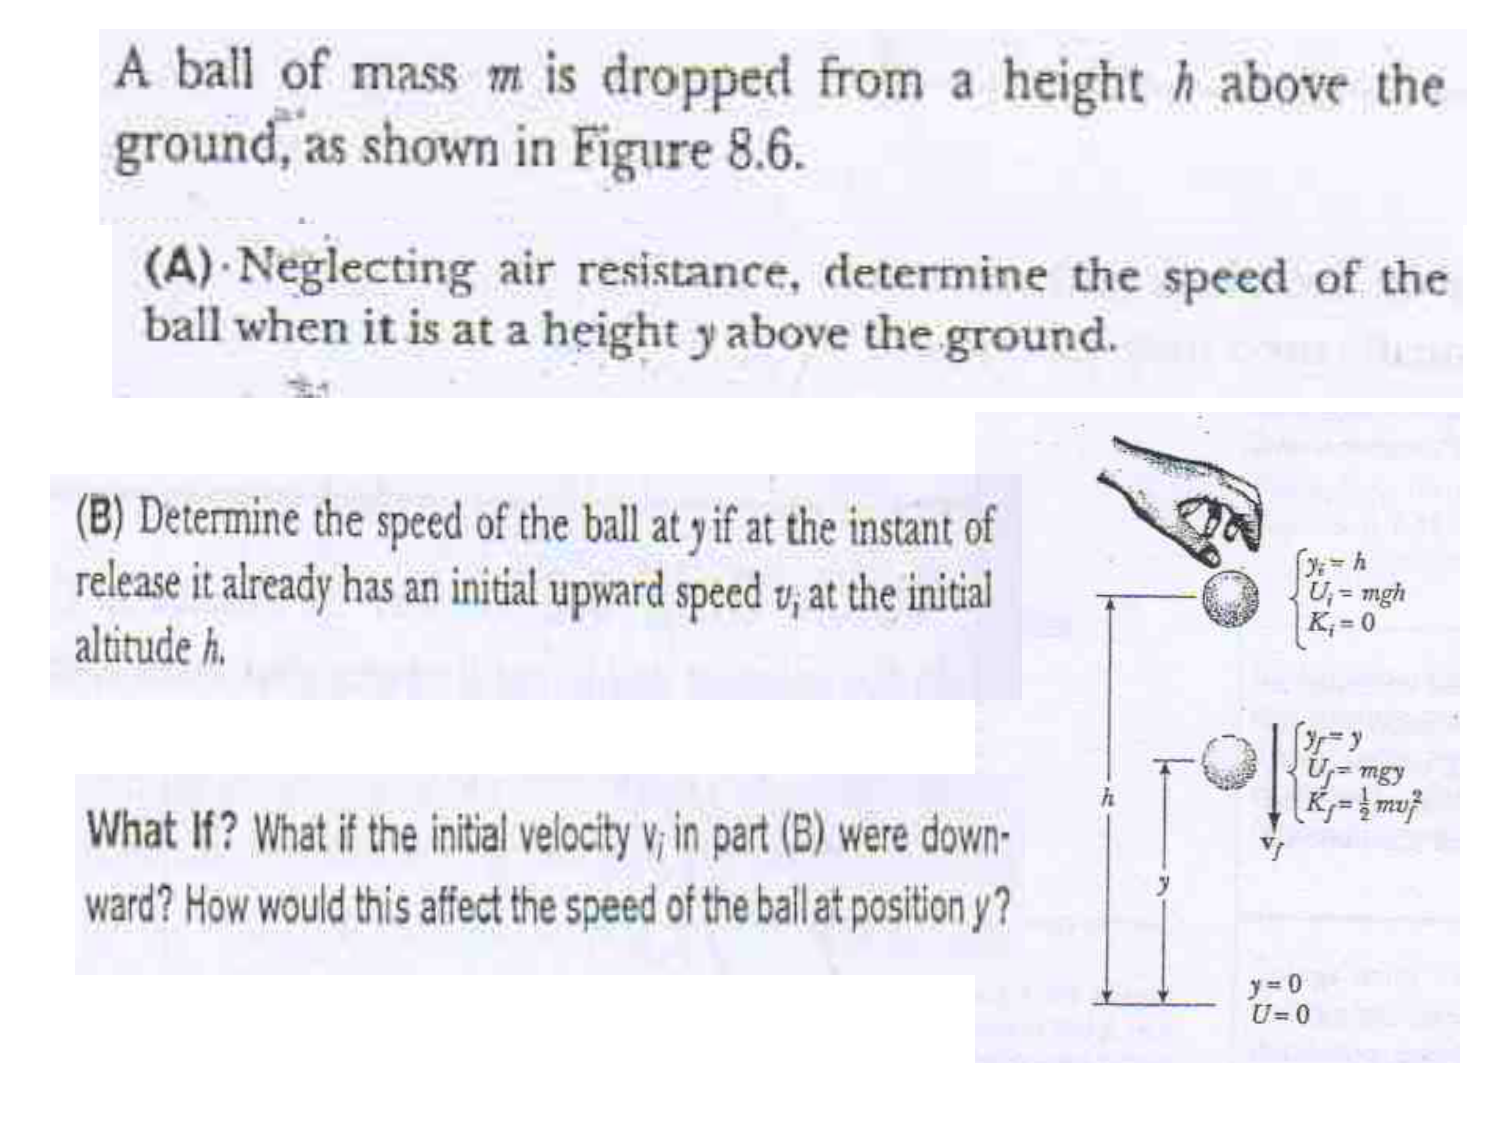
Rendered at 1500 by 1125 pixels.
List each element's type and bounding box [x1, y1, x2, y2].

picture [49, 412, 1460, 1063]
picture [99, 29, 1467, 399]
